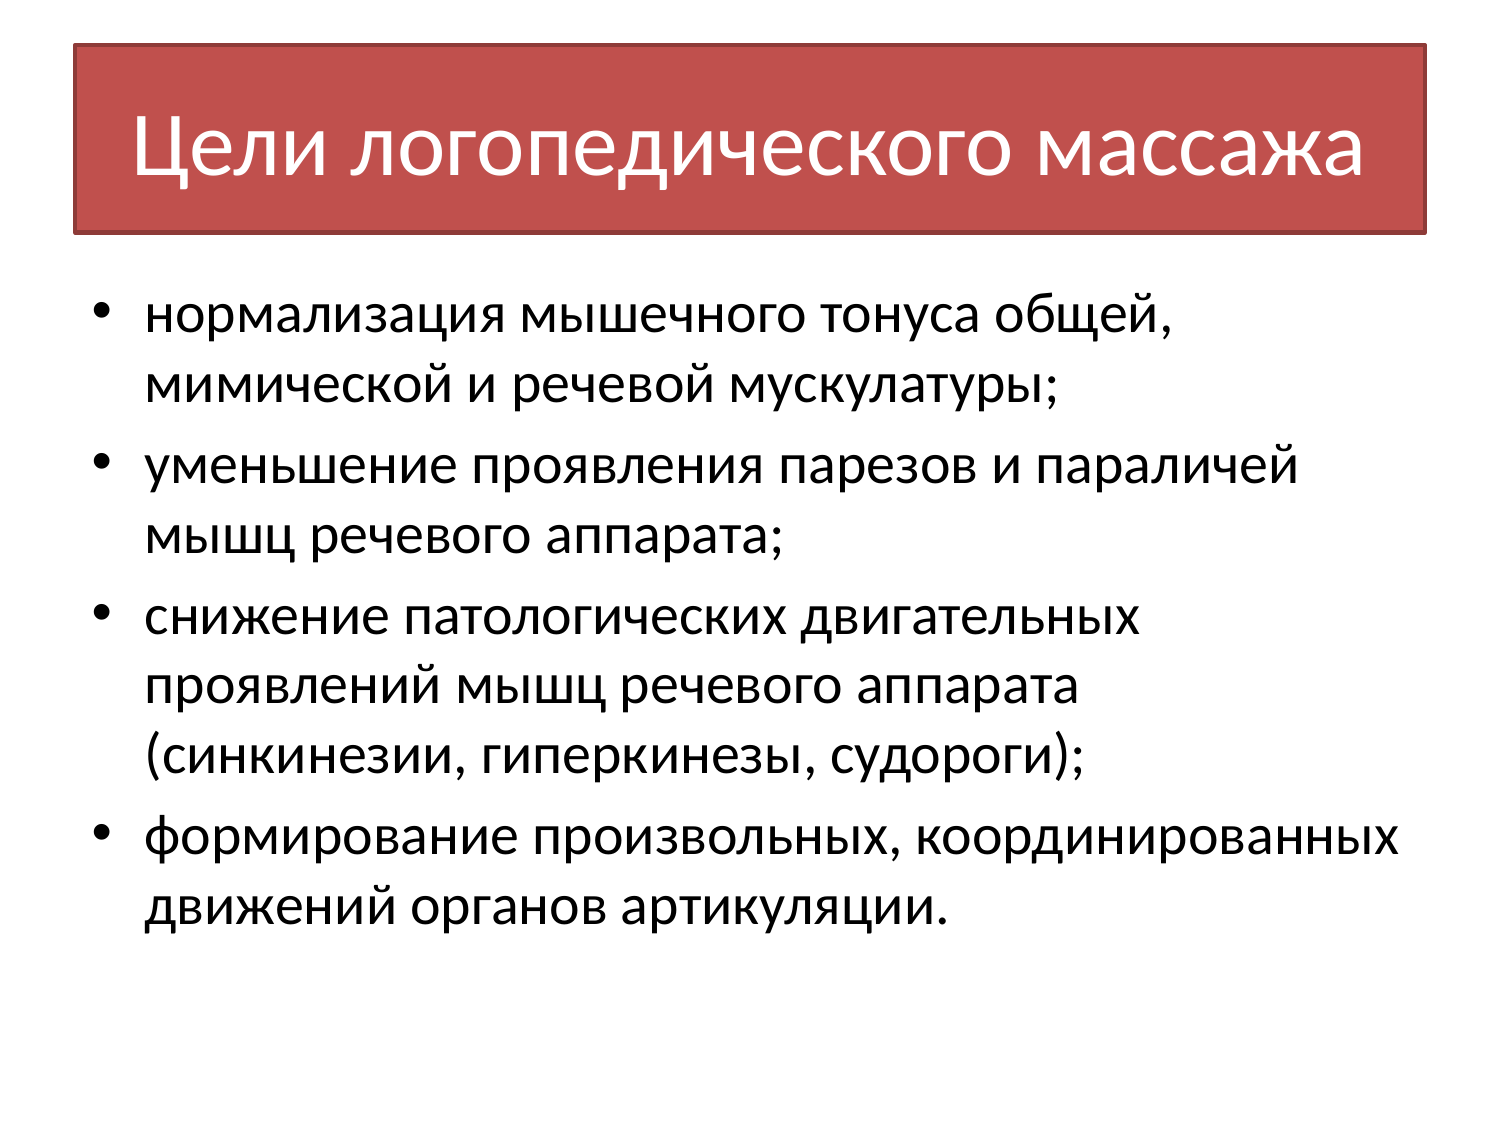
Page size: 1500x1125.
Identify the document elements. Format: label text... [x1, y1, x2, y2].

title Цели логопедического массажа [73, 43, 1427, 235]
list нормализация мышечного тонуса общей, мимической и речевой мускулатуры; уменьшение проявления парезов и параличей мышц речевого аппарата; снижение патологических двигательных проявлений мышц речевого аппарата (синкинезии, гиперкинезы, судороги); формирование произвольных, координированных движений органов артикуляции. [76, 267, 1427, 1010]
